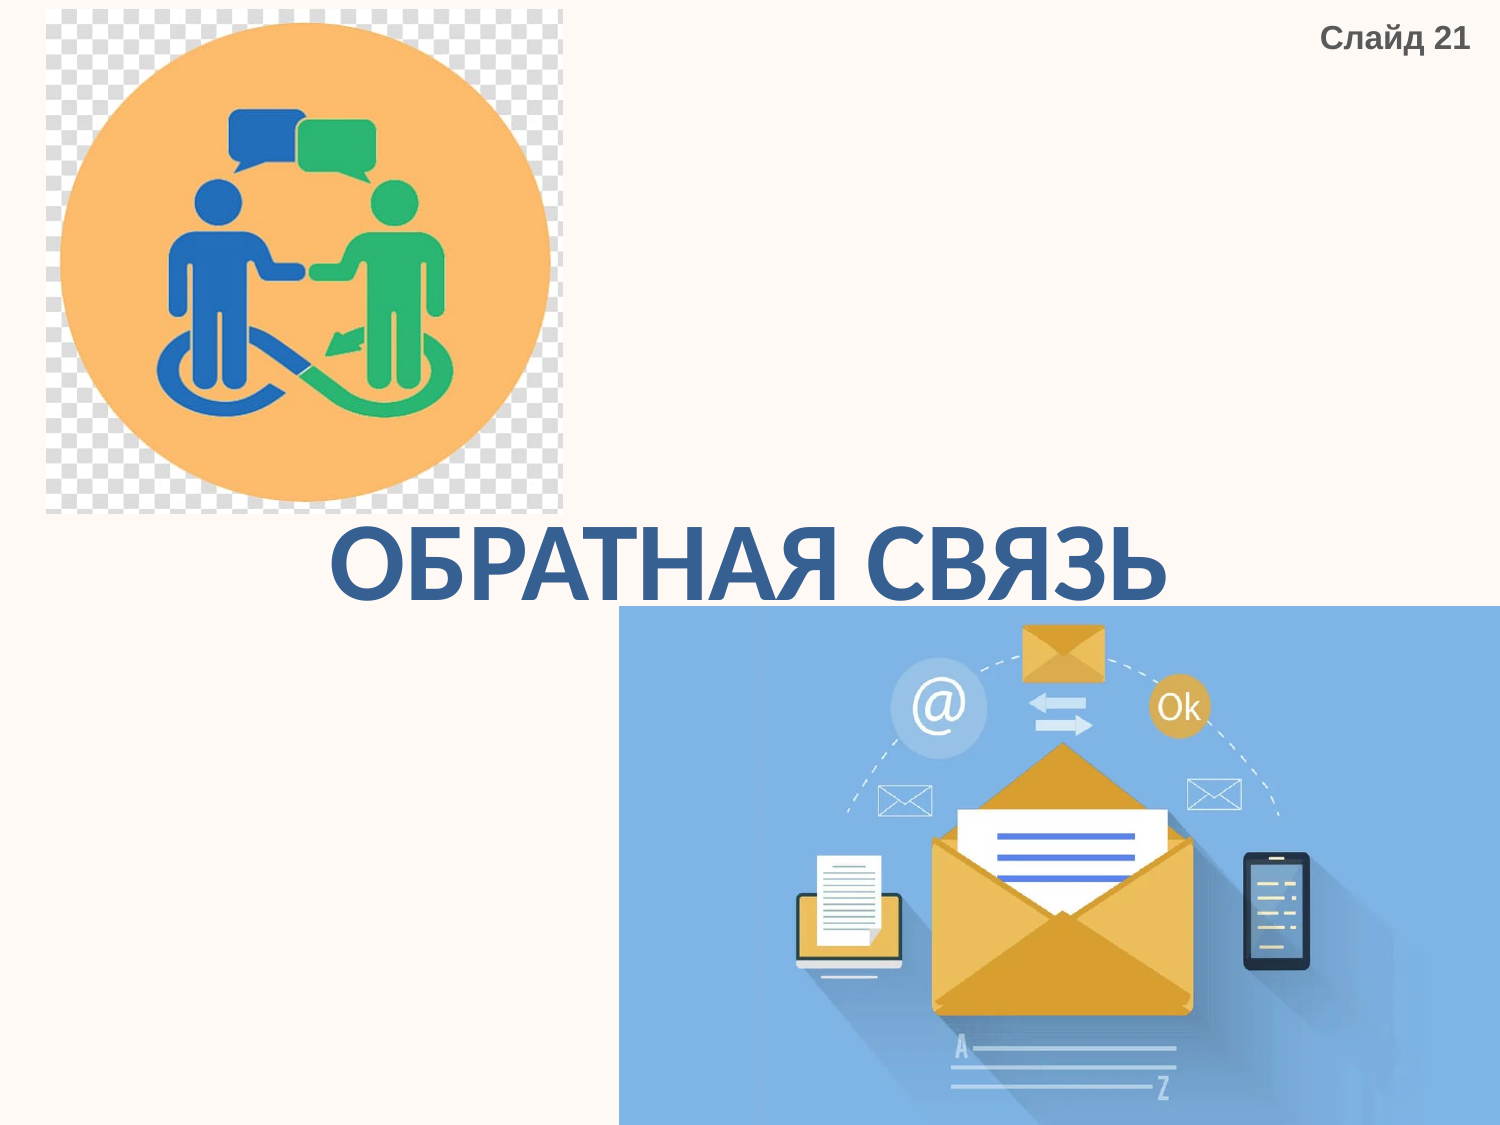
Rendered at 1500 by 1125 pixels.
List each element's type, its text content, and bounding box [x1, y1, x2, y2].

title ОБРАТНАЯ СВЯЗЬ [46, 113, 1454, 998]
picture [618, 606, 1500, 1125]
picture [46, 8, 563, 514]
text_box Слайд 21 [1288, 9, 1486, 64]
